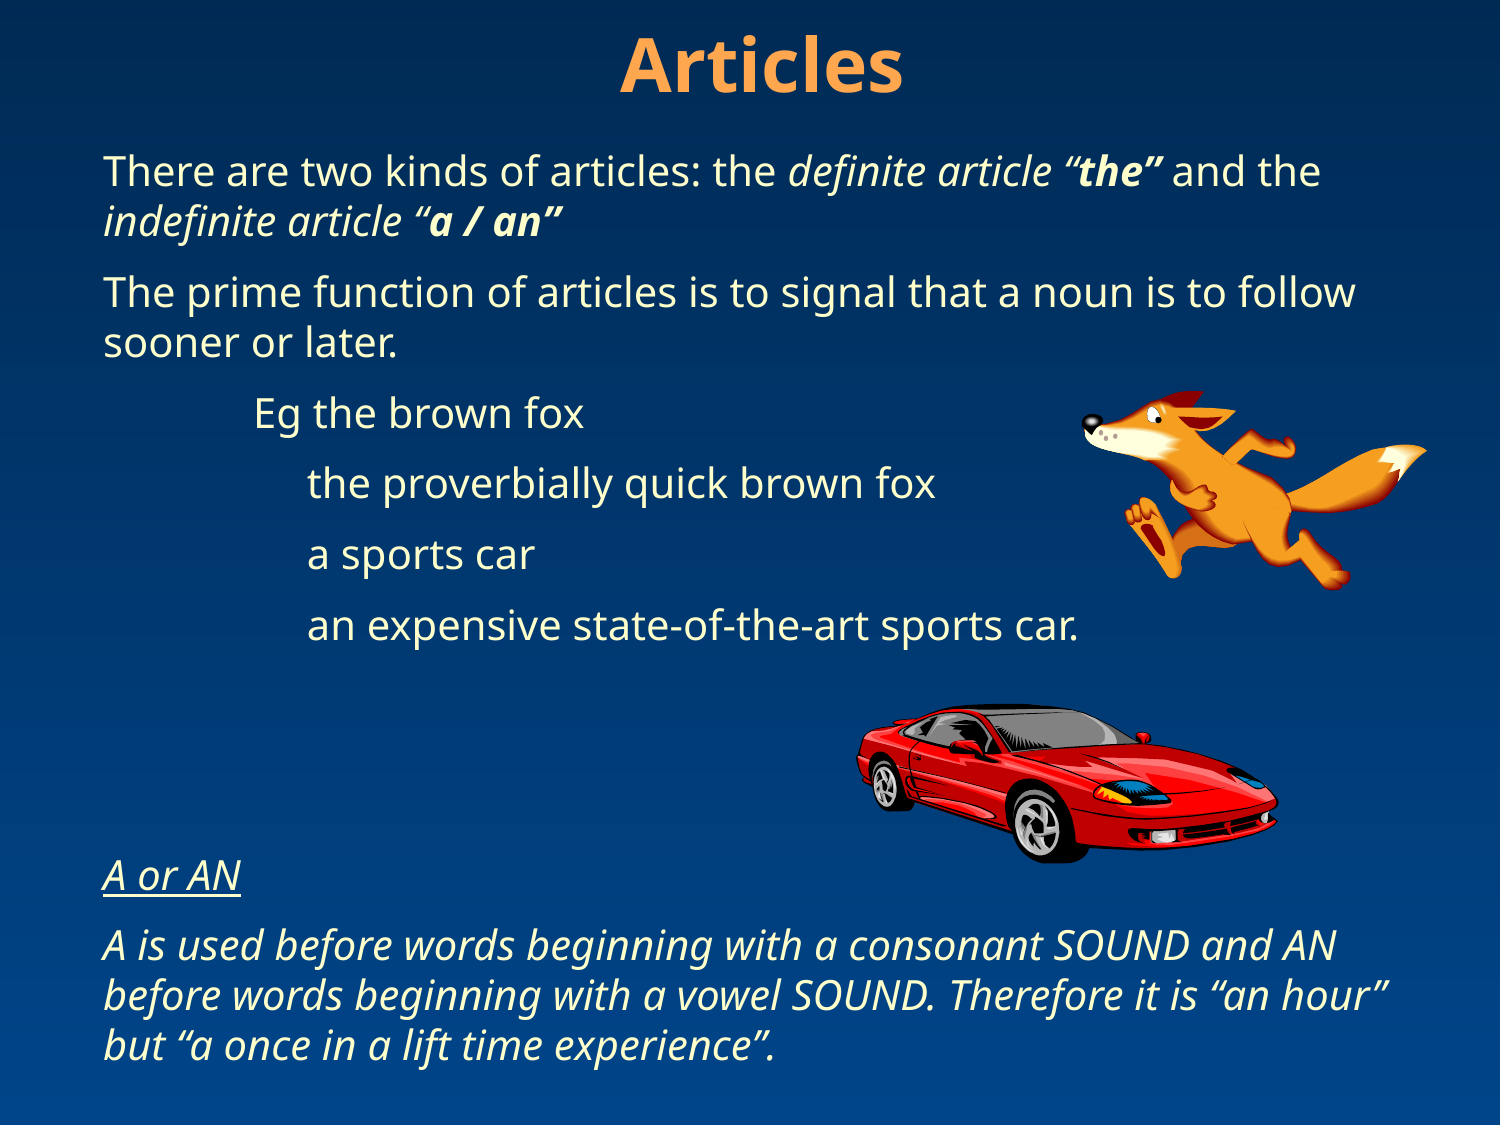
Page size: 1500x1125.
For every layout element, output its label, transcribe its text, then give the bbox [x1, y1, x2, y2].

picture [1080, 373, 1436, 593]
text_box Articles [312, 0, 1213, 126]
text_box There are two kinds of articles: the definite article “the” and the indefinite article “a / an” The prime function of articles is to signal that a noun is to follow sooner or later. Eg the brown fox the proverbially quick brown fox a sports car an expensive state-of-the-art sports car. A or AN A is used before words beginning with a consonant SOUND and AN before words beginning with a vowel SOUND. Therefore it is “an hour” but “a once in a lift time experience”. [88, 137, 1424, 1077]
picture [855, 701, 1282, 867]
